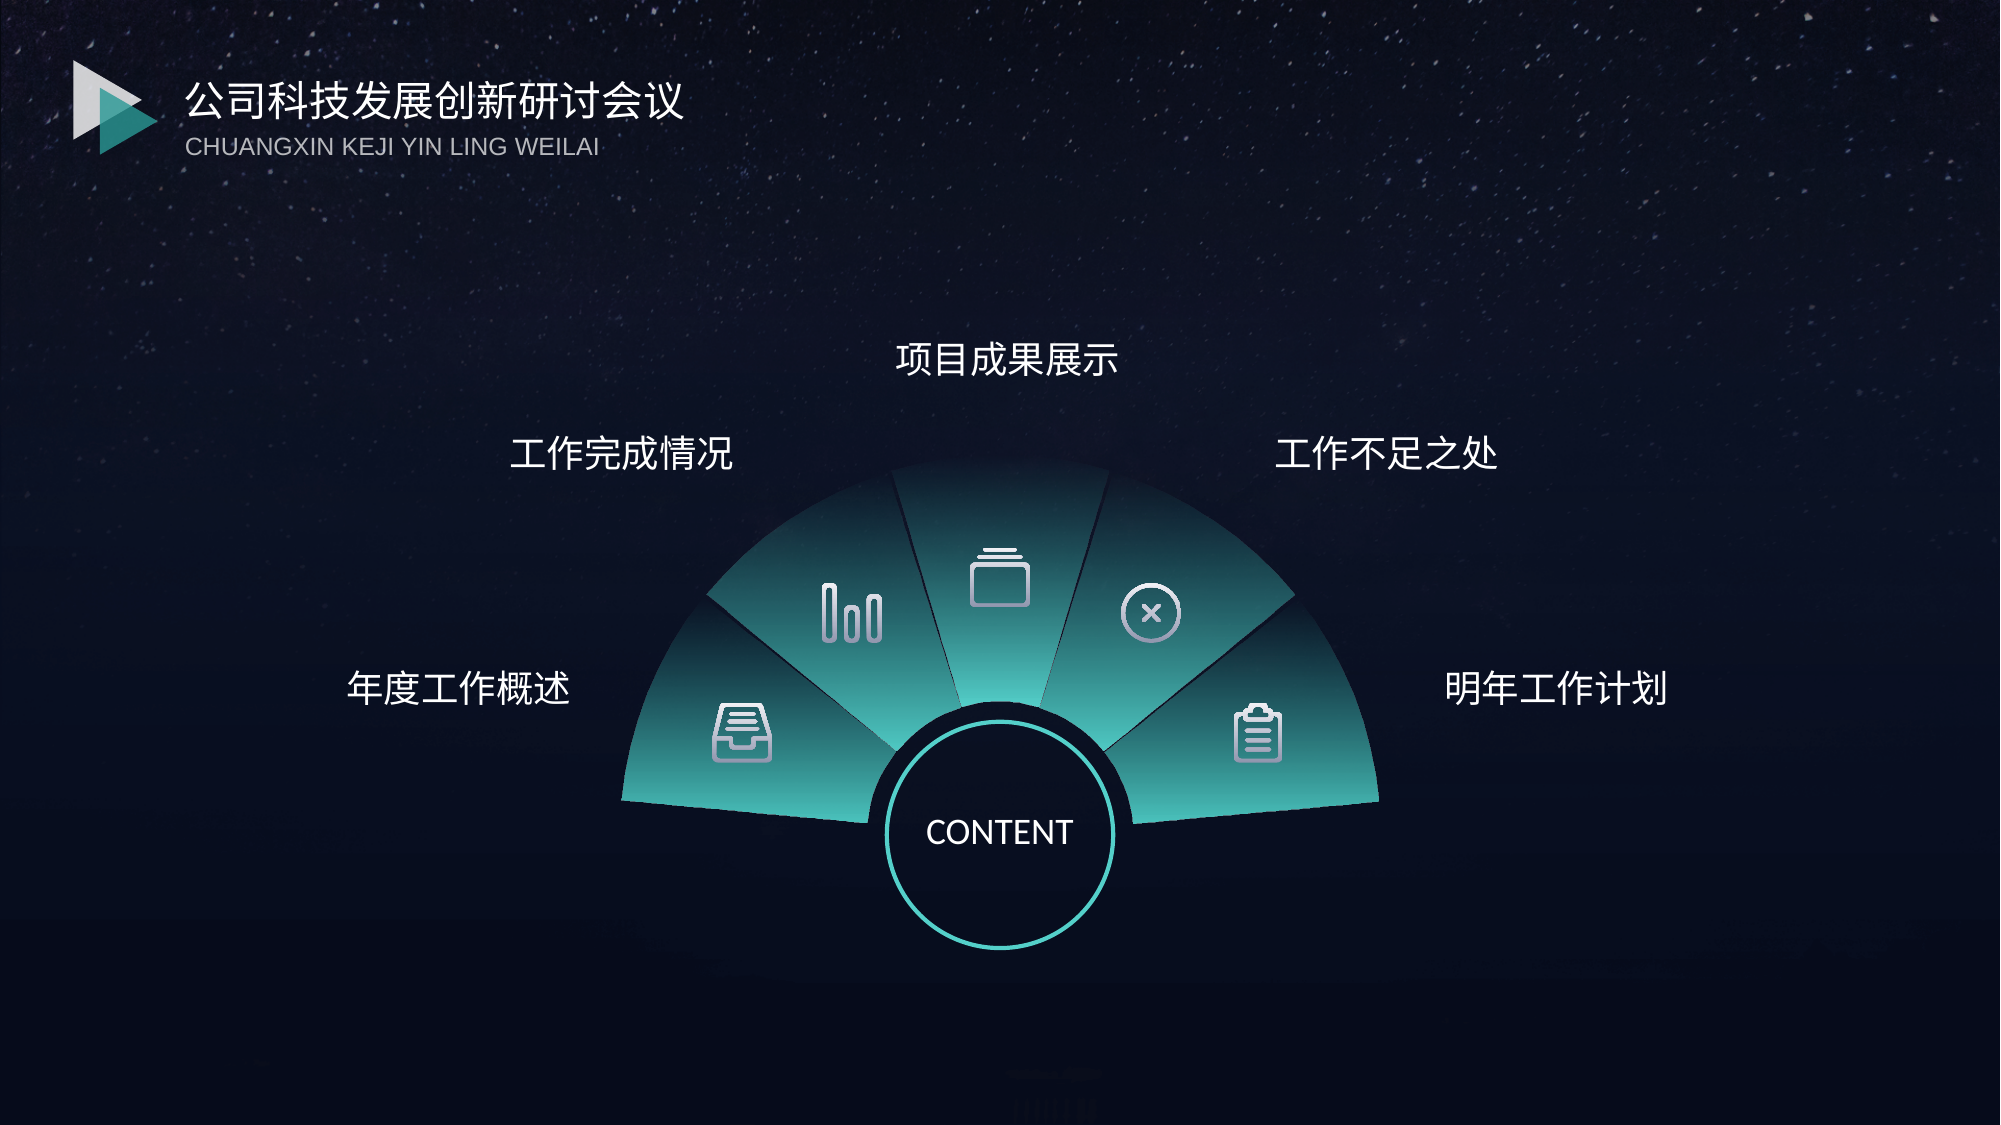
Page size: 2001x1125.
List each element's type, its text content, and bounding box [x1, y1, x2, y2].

text_box 明年工作计划 [1429, 658, 1685, 718]
text_box [820, 582, 838, 644]
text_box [73, 60, 158, 155]
text_box [1232, 701, 1284, 764]
text_box 工作不足之处 [1259, 422, 1515, 483]
text_box [711, 701, 774, 764]
text_box [885, 800, 891, 869]
text_box 年度工作概述 [331, 658, 587, 718]
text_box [891, 454, 1109, 1125]
picture [0, 0, 2000, 1125]
text_box 工作完成情况 [494, 422, 750, 483]
text_box 项目成果展示 [880, 328, 1136, 389]
text_box [1109, 800, 1115, 869]
text_box [865, 593, 883, 644]
text_box 公司科技发展创新研讨会议 [169, 67, 710, 132]
text_box CHUANGXIN KEJI YIN LING WEILAI [169, 122, 699, 168]
text_box [1120, 582, 1183, 644]
text_box [843, 604, 861, 644]
